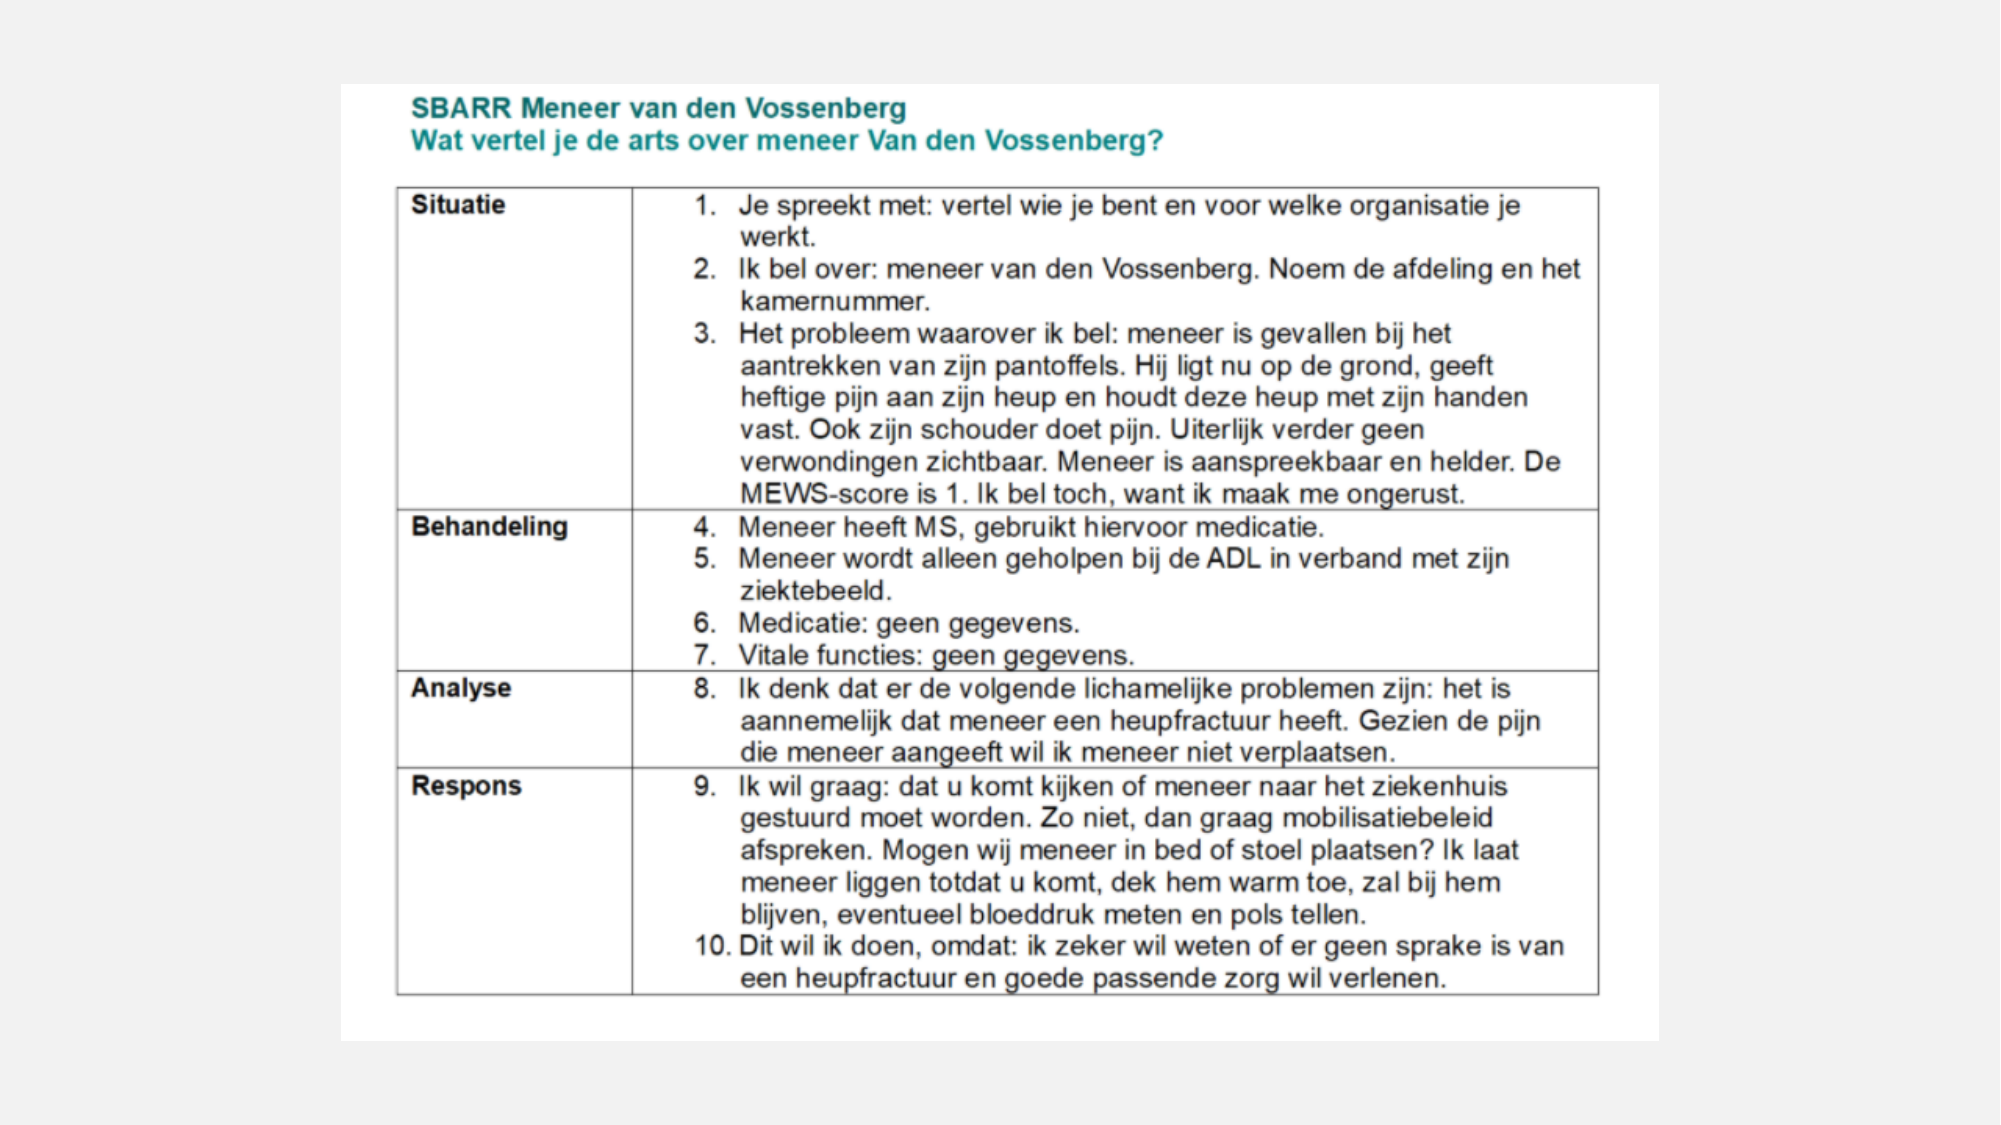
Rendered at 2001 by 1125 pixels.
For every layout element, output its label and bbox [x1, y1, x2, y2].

picture [341, 84, 1659, 1041]
